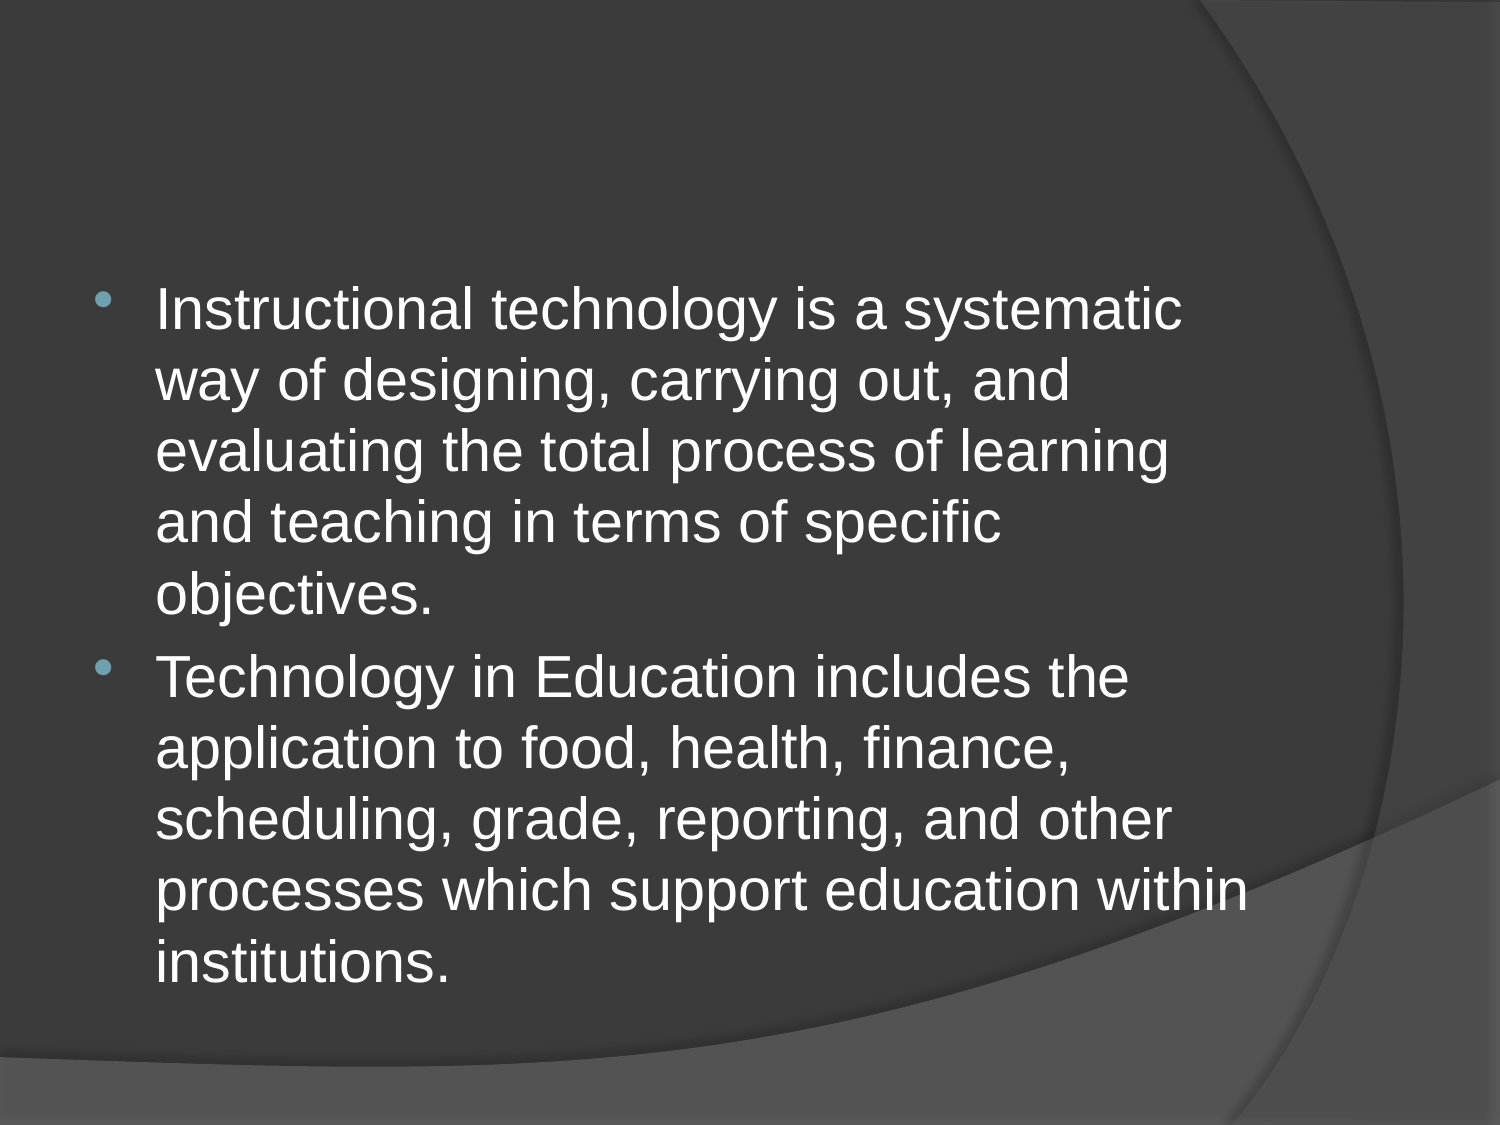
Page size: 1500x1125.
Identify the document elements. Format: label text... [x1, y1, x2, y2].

list Instructional technology is a systematic way of designing, carrying out, and evaluating the total process of learning and teaching in terms of specific objectives. Technology in Education includes the application to food, health, finance, scheduling, grade, reporting, and other processes which support education within institutions. [75, 262, 1300, 1005]
